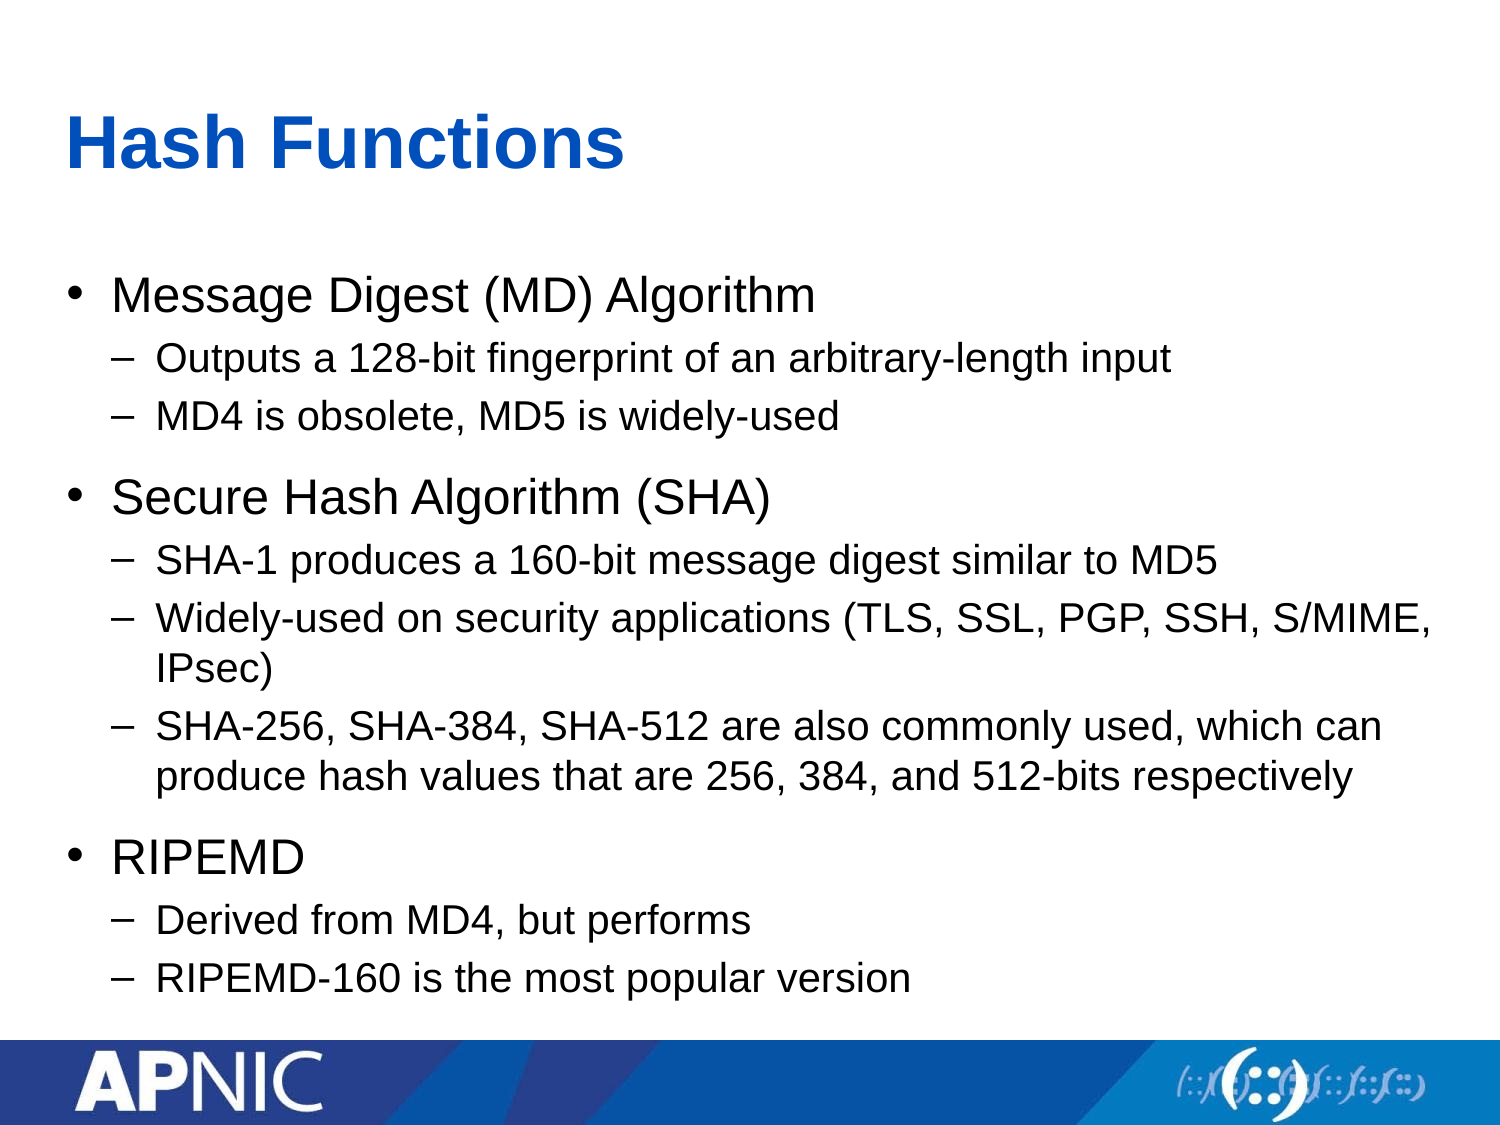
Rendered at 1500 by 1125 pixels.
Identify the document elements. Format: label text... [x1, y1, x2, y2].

list Message Digest (MD) Algorithm Outputs a 128-bit fingerprint of an arbitrary-length input MD4 is obsolete, MD5 is widely-used Secure Hash Algorithm (SHA) SHA-1 produces a 160-bit message digest similar to MD5 Widely-used on security applications (TLS, SSL, PGP, SSH, S/MIME, IPsec) SHA-256, SHA-384, SHA-512 are also commonly used, which can produce hash values that are 256, 384, and 512-bits respectively RIPEMD Derived from MD4, but performs RIPEMD-160 is the most popular version [66, 262, 1437, 1012]
picture [0, 1040, 1500, 1125]
title Hash Functions [64, 45, 1436, 233]
